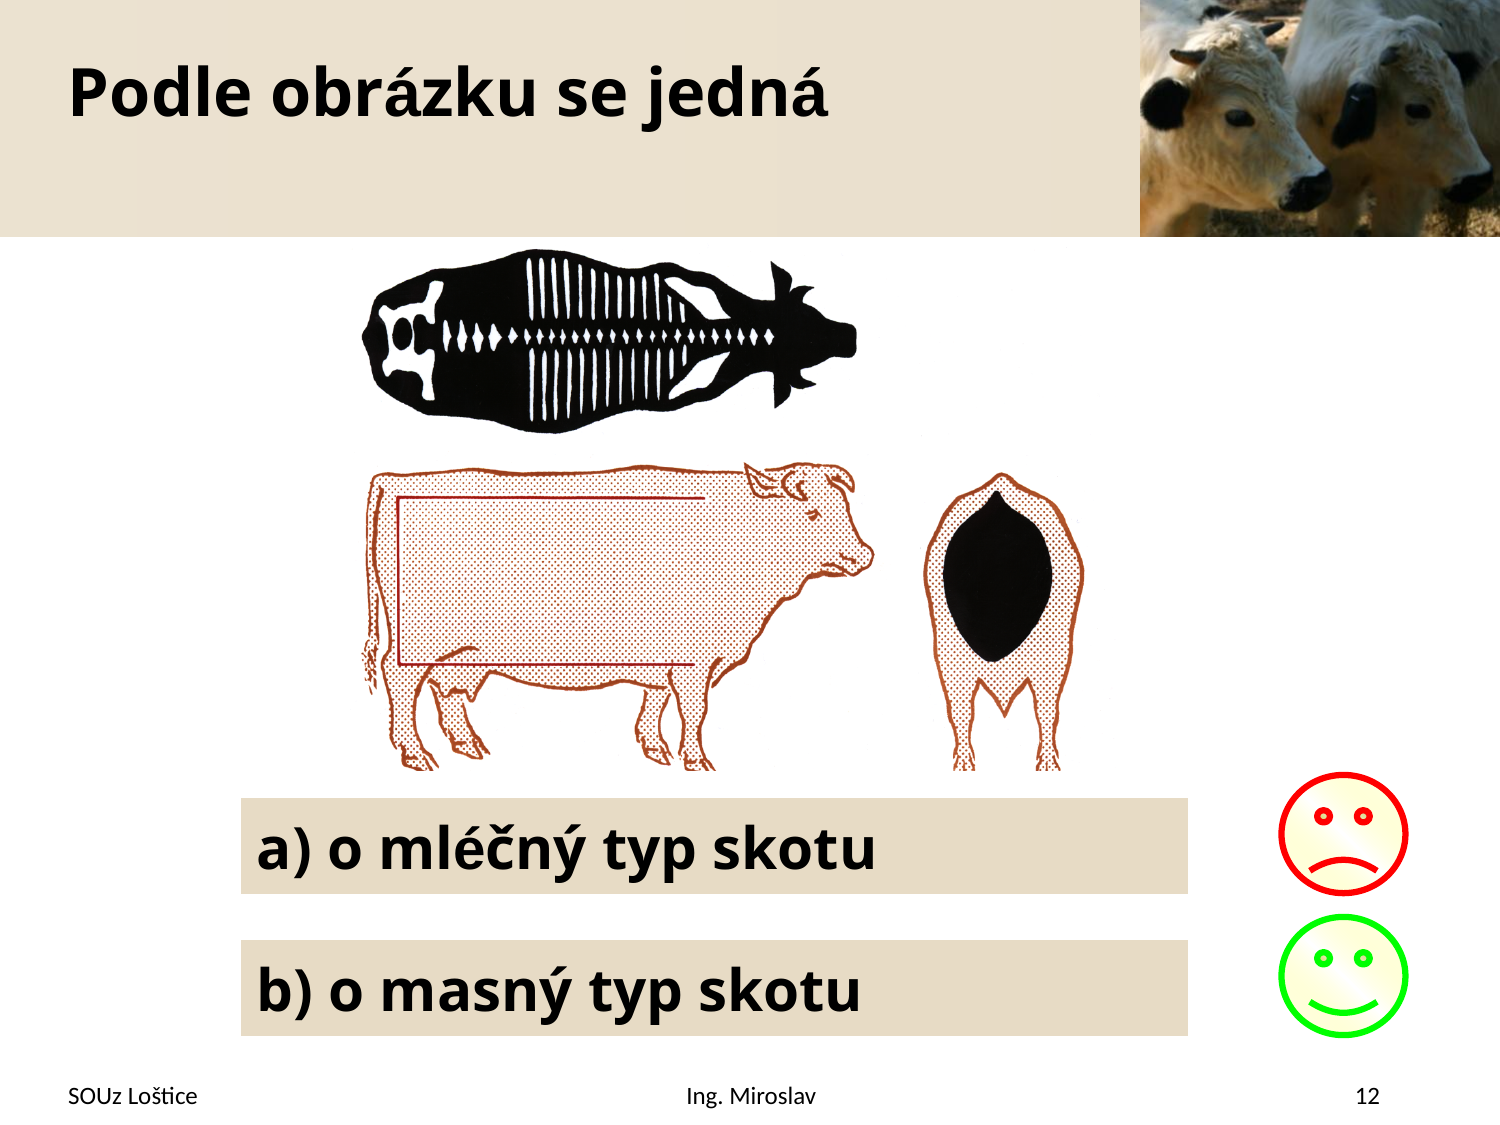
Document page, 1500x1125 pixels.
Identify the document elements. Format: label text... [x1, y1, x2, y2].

text_box b) o masný typ skotu [242, 940, 1187, 1036]
text_box Podle obrázku se jedná [53, 42, 1129, 149]
picture [1140, 0, 1500, 237]
footer Ing. Miroslav [513, 1065, 989, 1125]
slide_number 12 [1045, 1065, 1396, 1125]
text_box [1281, 774, 1406, 894]
text_box a) o mléčný typ skotu [242, 798, 1187, 894]
slide_number SOUz Loštice [53, 1065, 404, 1125]
picture [348, 243, 1117, 771]
text_box [1281, 916, 1406, 1036]
